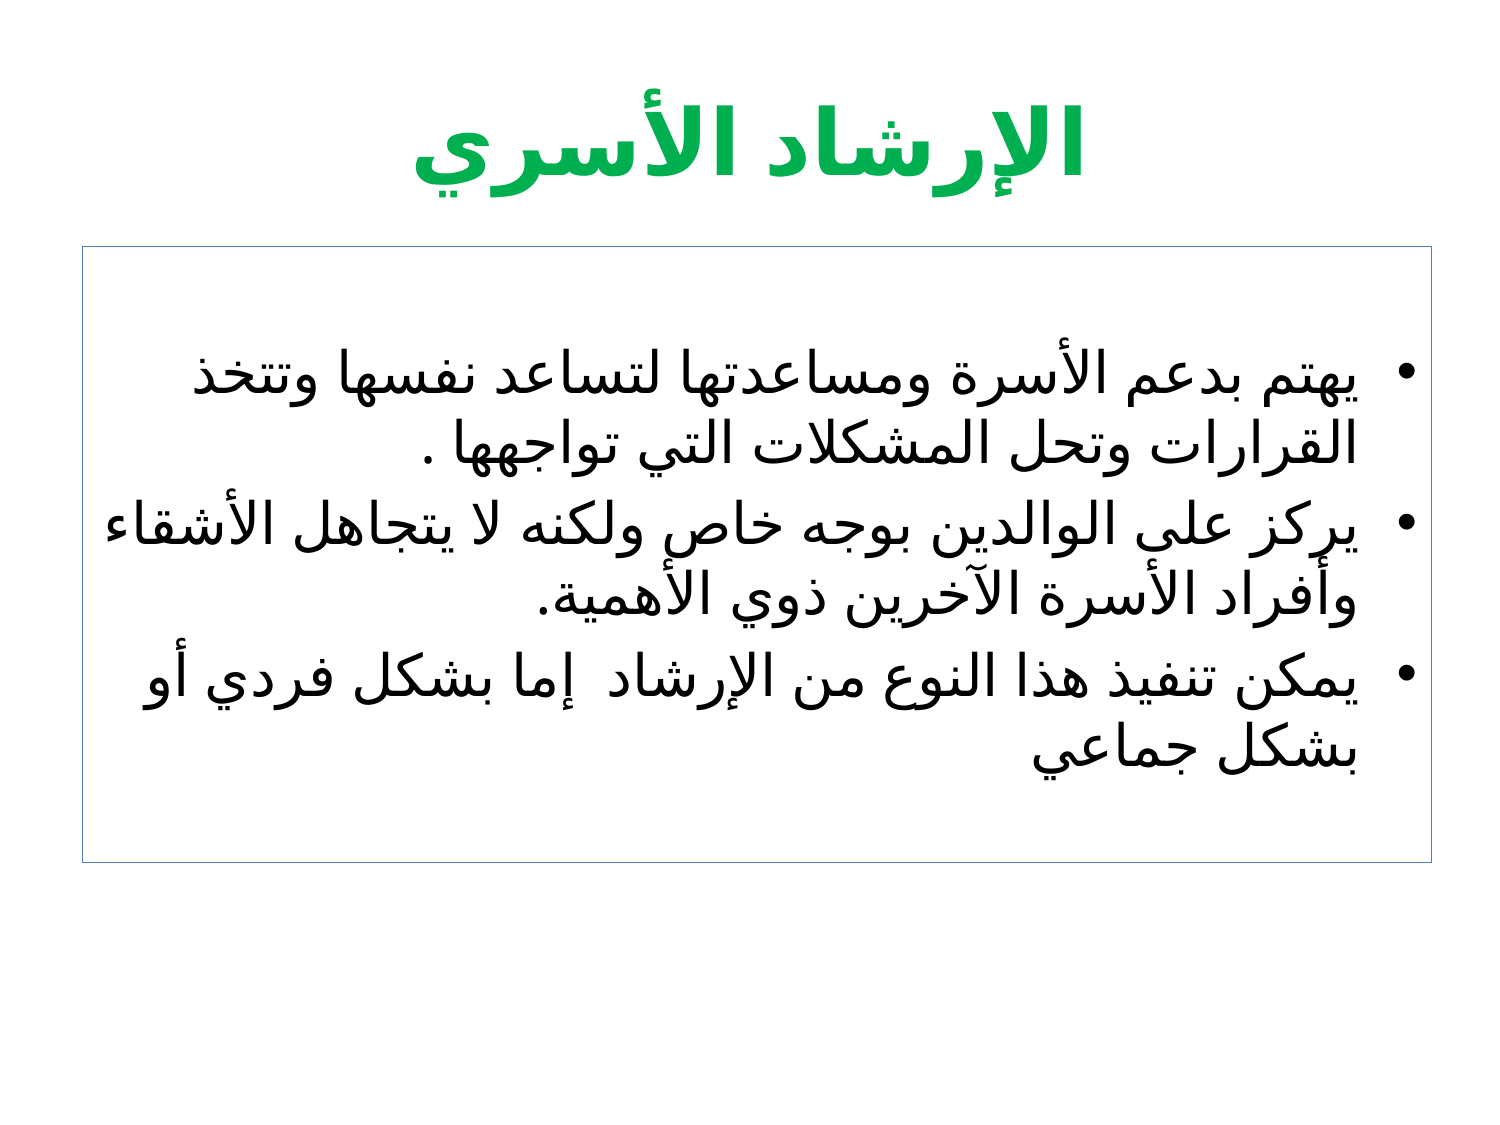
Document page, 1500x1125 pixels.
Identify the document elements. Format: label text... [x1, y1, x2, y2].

title الإرشاد الأسري [75, 45, 1425, 233]
list يهتم بدعم الأسرة ومساعدتها لتساعد نفسها وتتخذ القرارات وتحل المشكلات التي تواجهها . يركز على الوالدين بوجه خاص ولكنه لا يتجاهل الأشقاء وأفراد الأسرة الآخرين ذوي الأهمية. يمكن تنفيذ هذا النوع من الإرشاد إما بشكل فردي أو بشكل جماعي [82, 246, 1432, 863]
